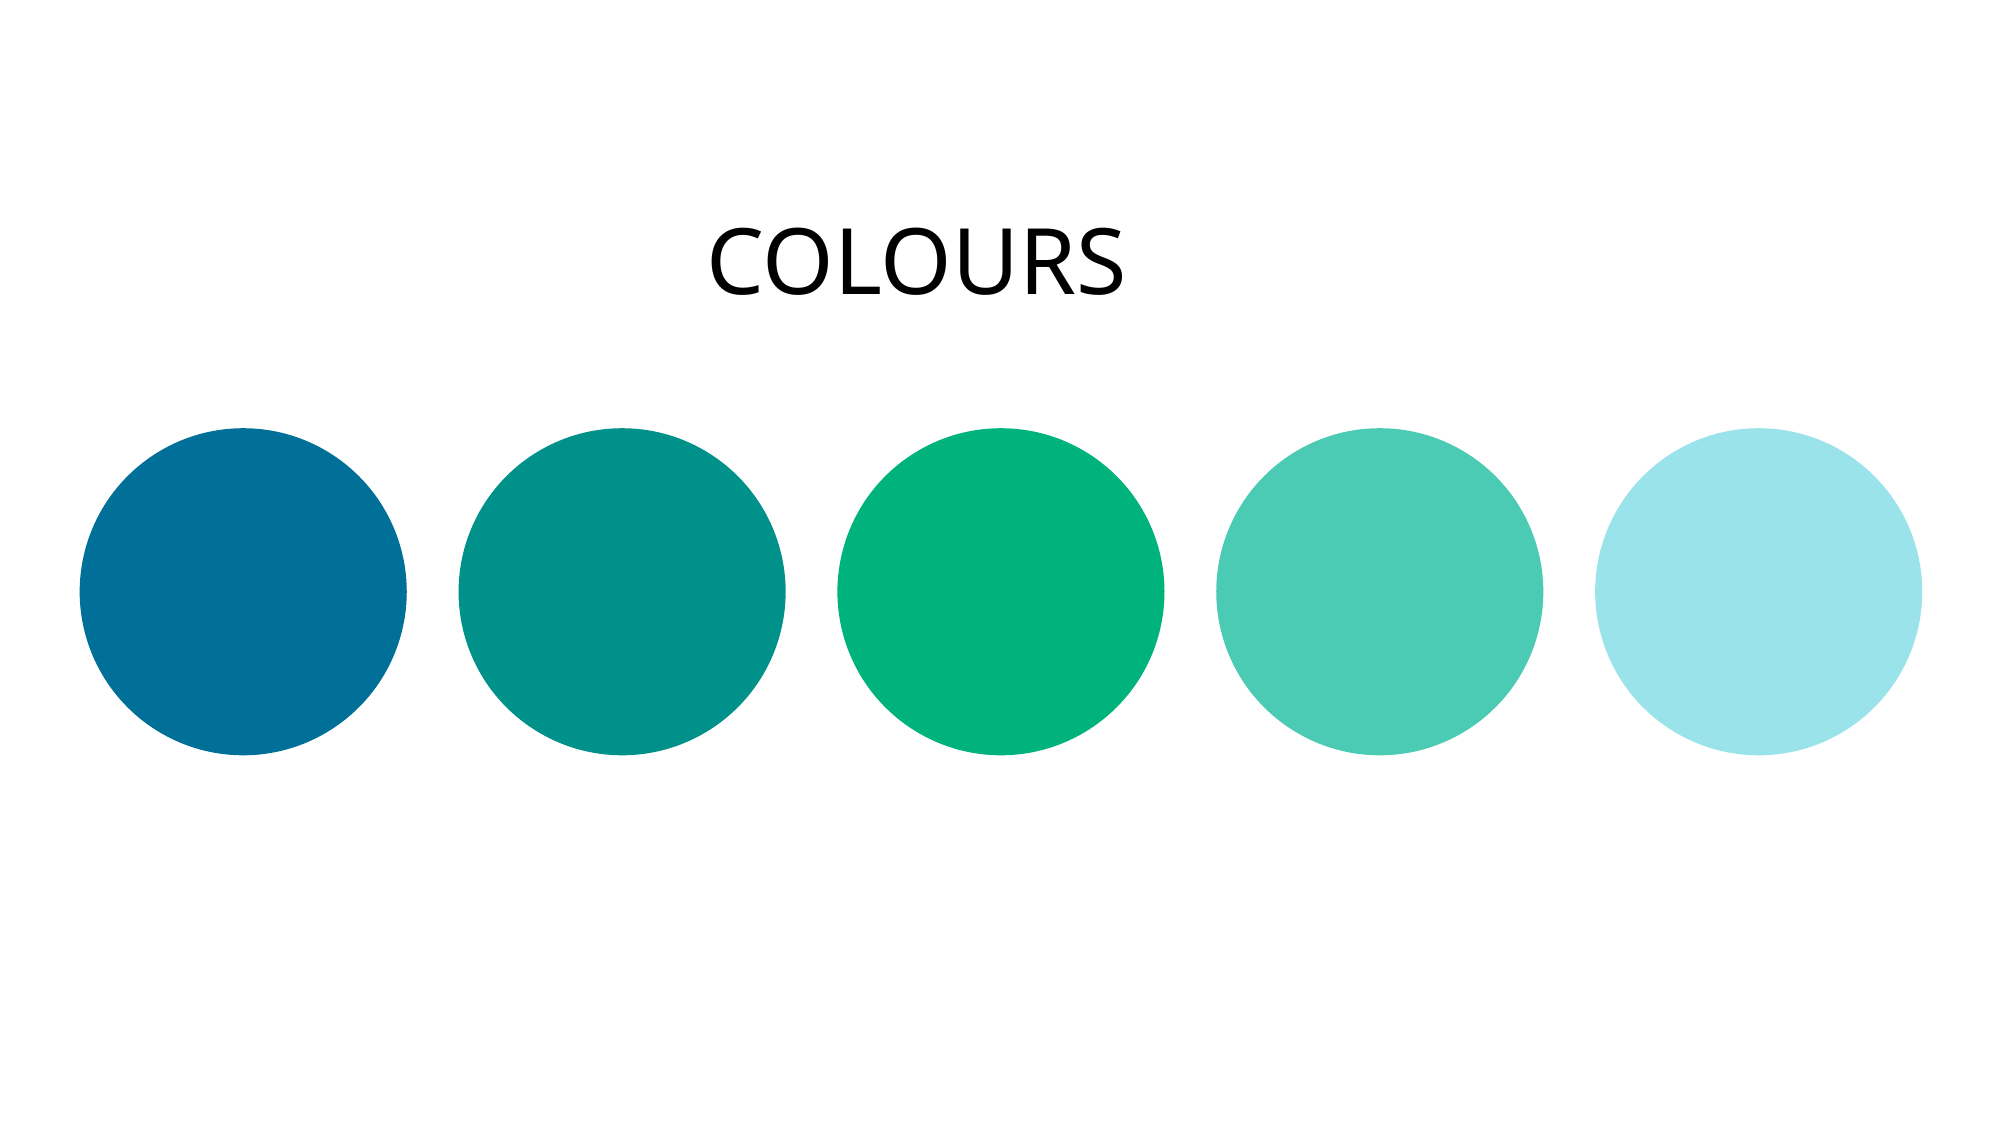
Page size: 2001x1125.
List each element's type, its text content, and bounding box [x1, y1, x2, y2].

text_box [79, 428, 407, 756]
text_box COLOURS [691, 152, 1309, 370]
text_box [458, 428, 786, 756]
text_box [1216, 428, 1544, 756]
text_box [1595, 428, 1923, 756]
text_box [837, 428, 1165, 756]
